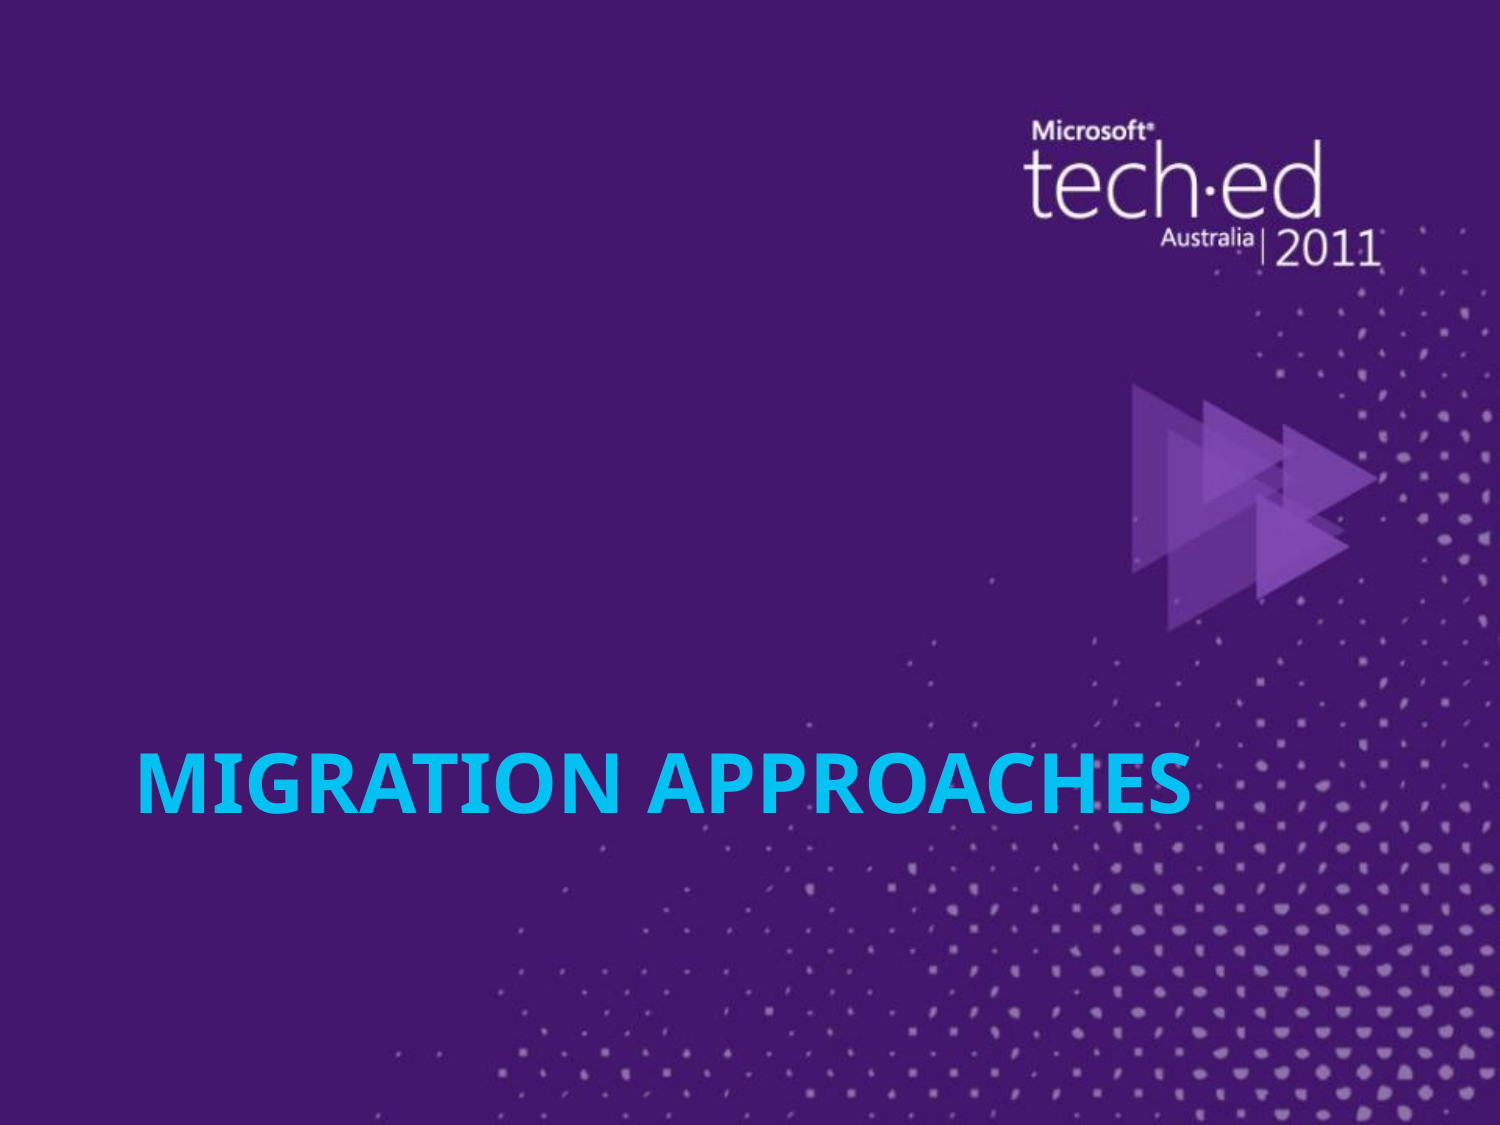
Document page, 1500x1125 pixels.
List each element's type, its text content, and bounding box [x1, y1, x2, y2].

title Migration approaches [118, 722, 1394, 947]
picture [0, 0, 1500, 1125]
